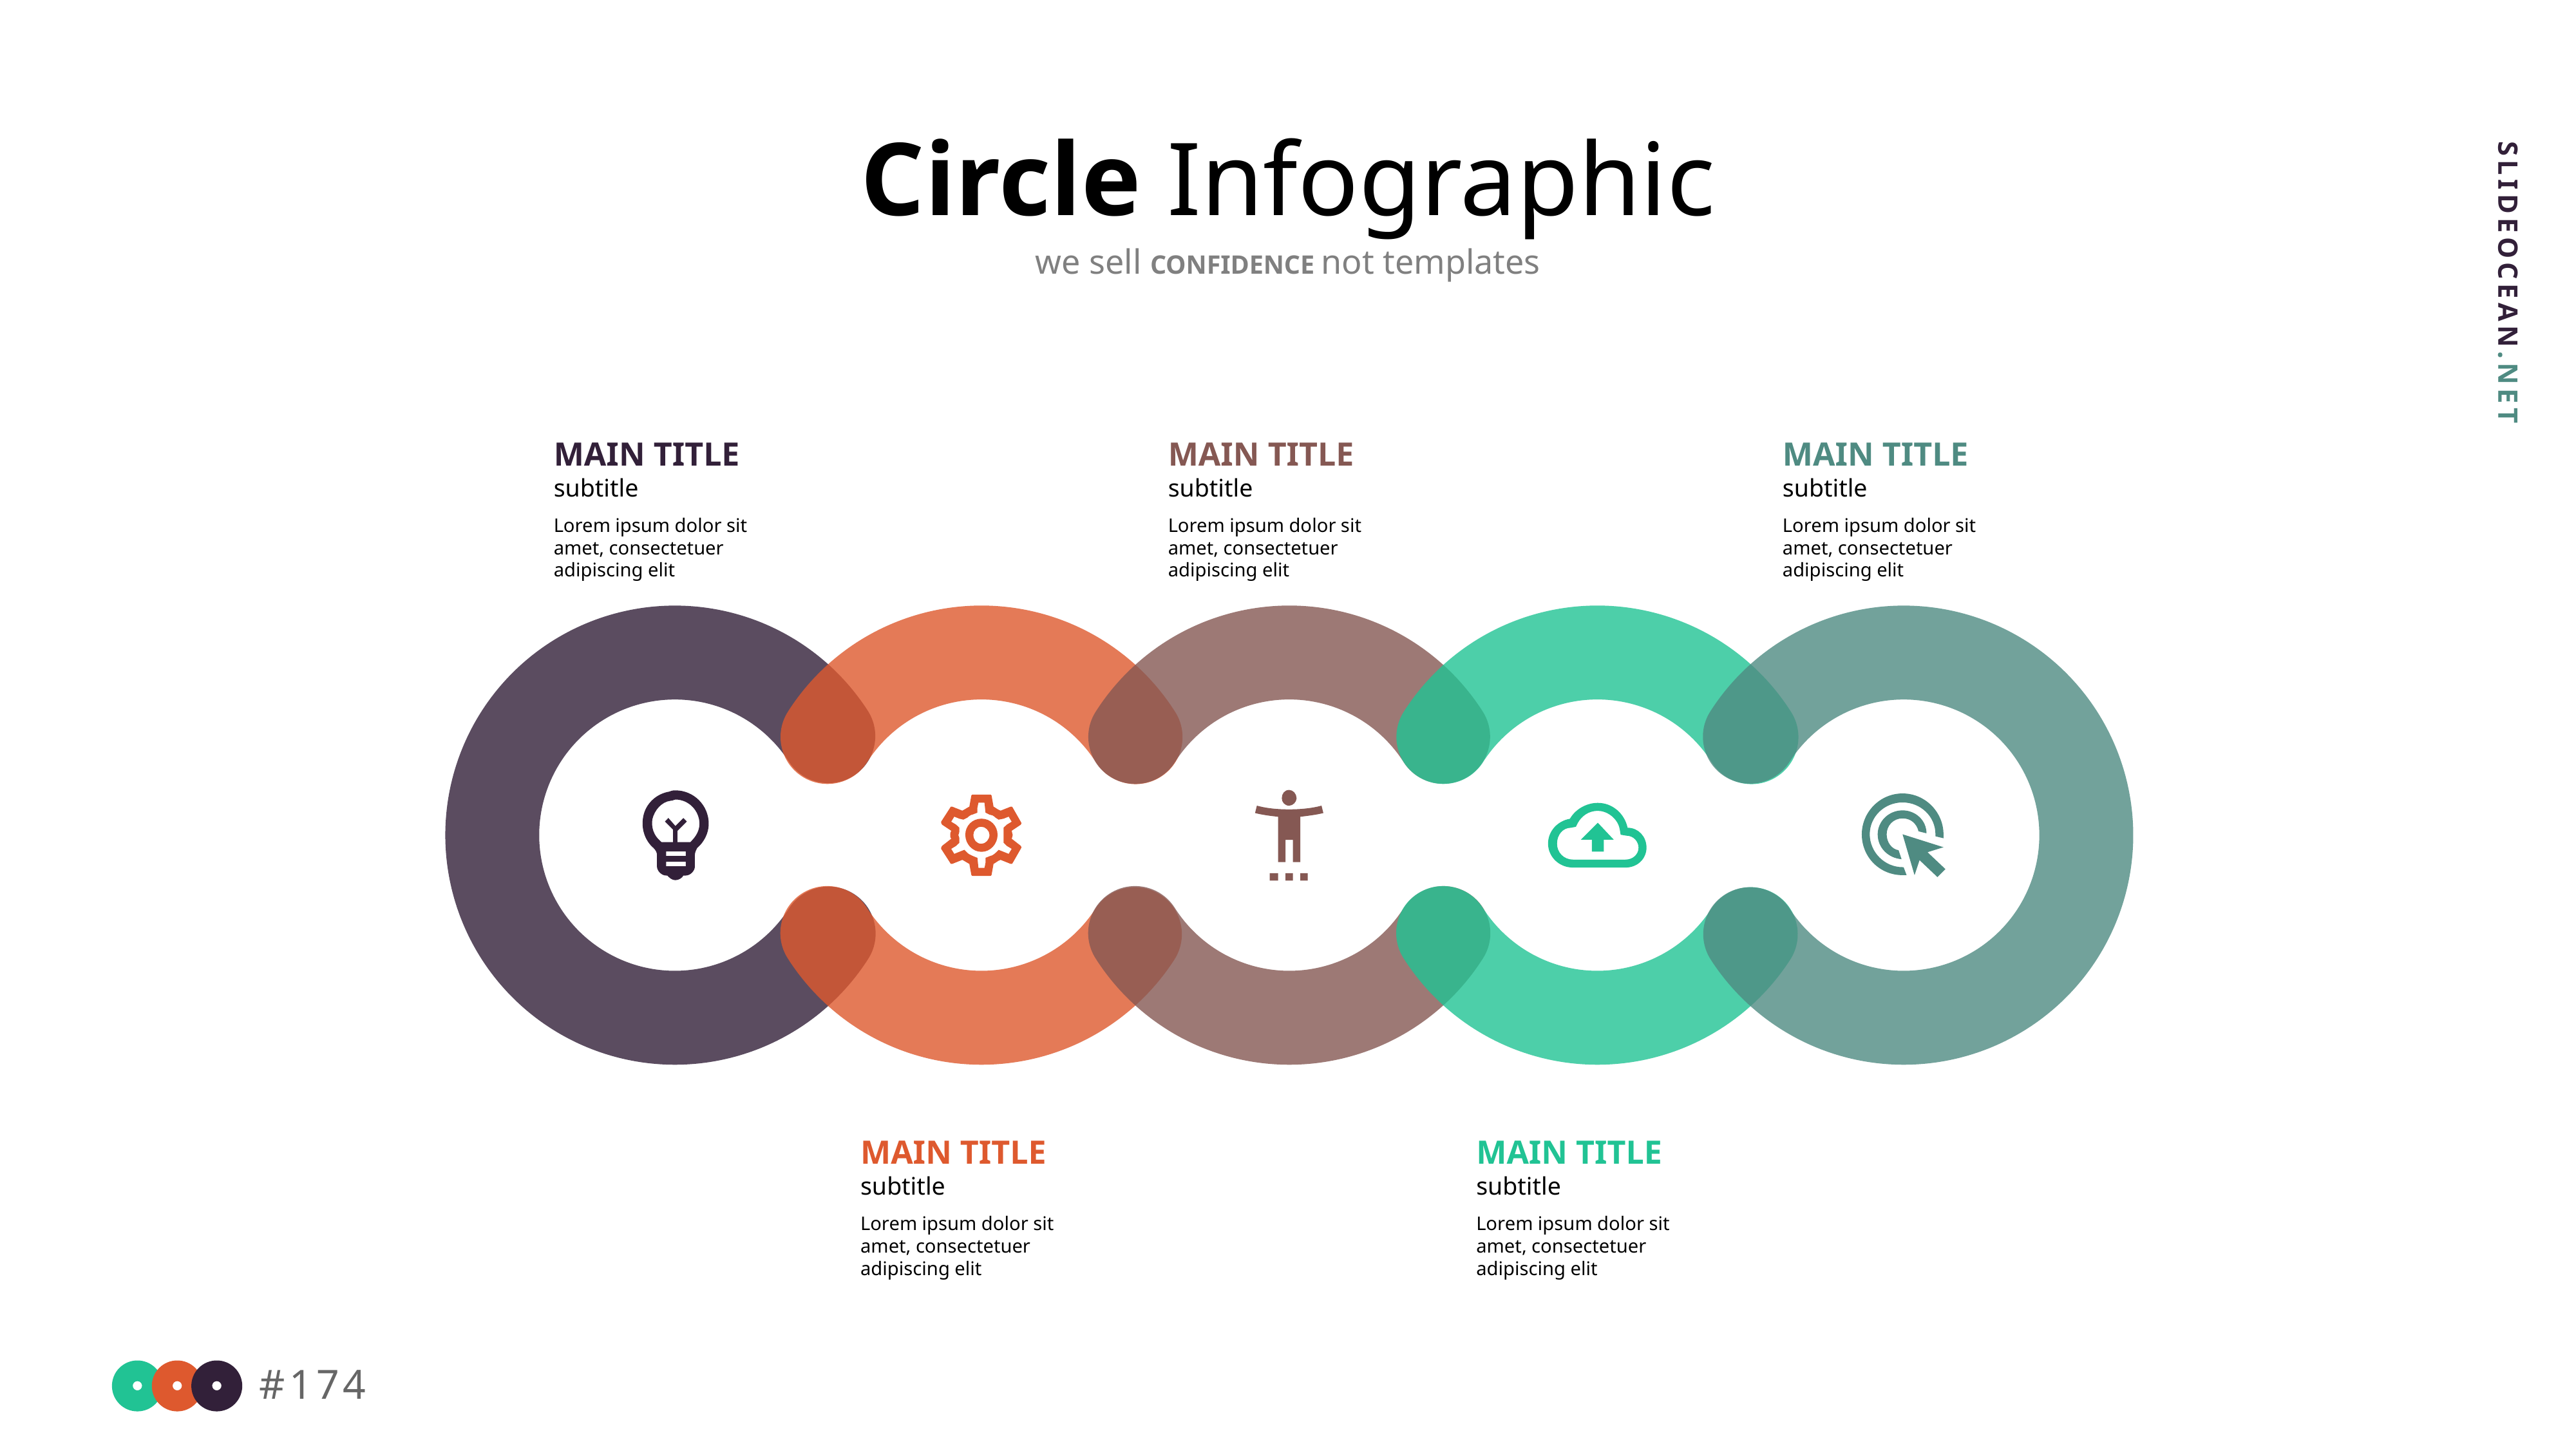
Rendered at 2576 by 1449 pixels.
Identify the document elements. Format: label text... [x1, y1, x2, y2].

text_box [1861, 793, 1944, 875]
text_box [1414, 652, 1781, 1018]
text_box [1106, 652, 1414, 1018]
text_box [1902, 834, 1946, 877]
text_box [544, 428, 806, 564]
text_box we sell CONFIDENCE not templates [1026, 235, 1550, 285]
text_box Circle Infographic [851, 110, 1725, 241]
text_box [1772, 428, 2035, 564]
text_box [1466, 1126, 1728, 1263]
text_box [1158, 428, 1421, 564]
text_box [798, 652, 1106, 1018]
text_box [1781, 651, 2088, 1019]
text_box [850, 1126, 1113, 1263]
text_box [640, 790, 710, 881]
text_box [491, 651, 797, 1019]
text_box #174 [259, 1359, 405, 1408]
